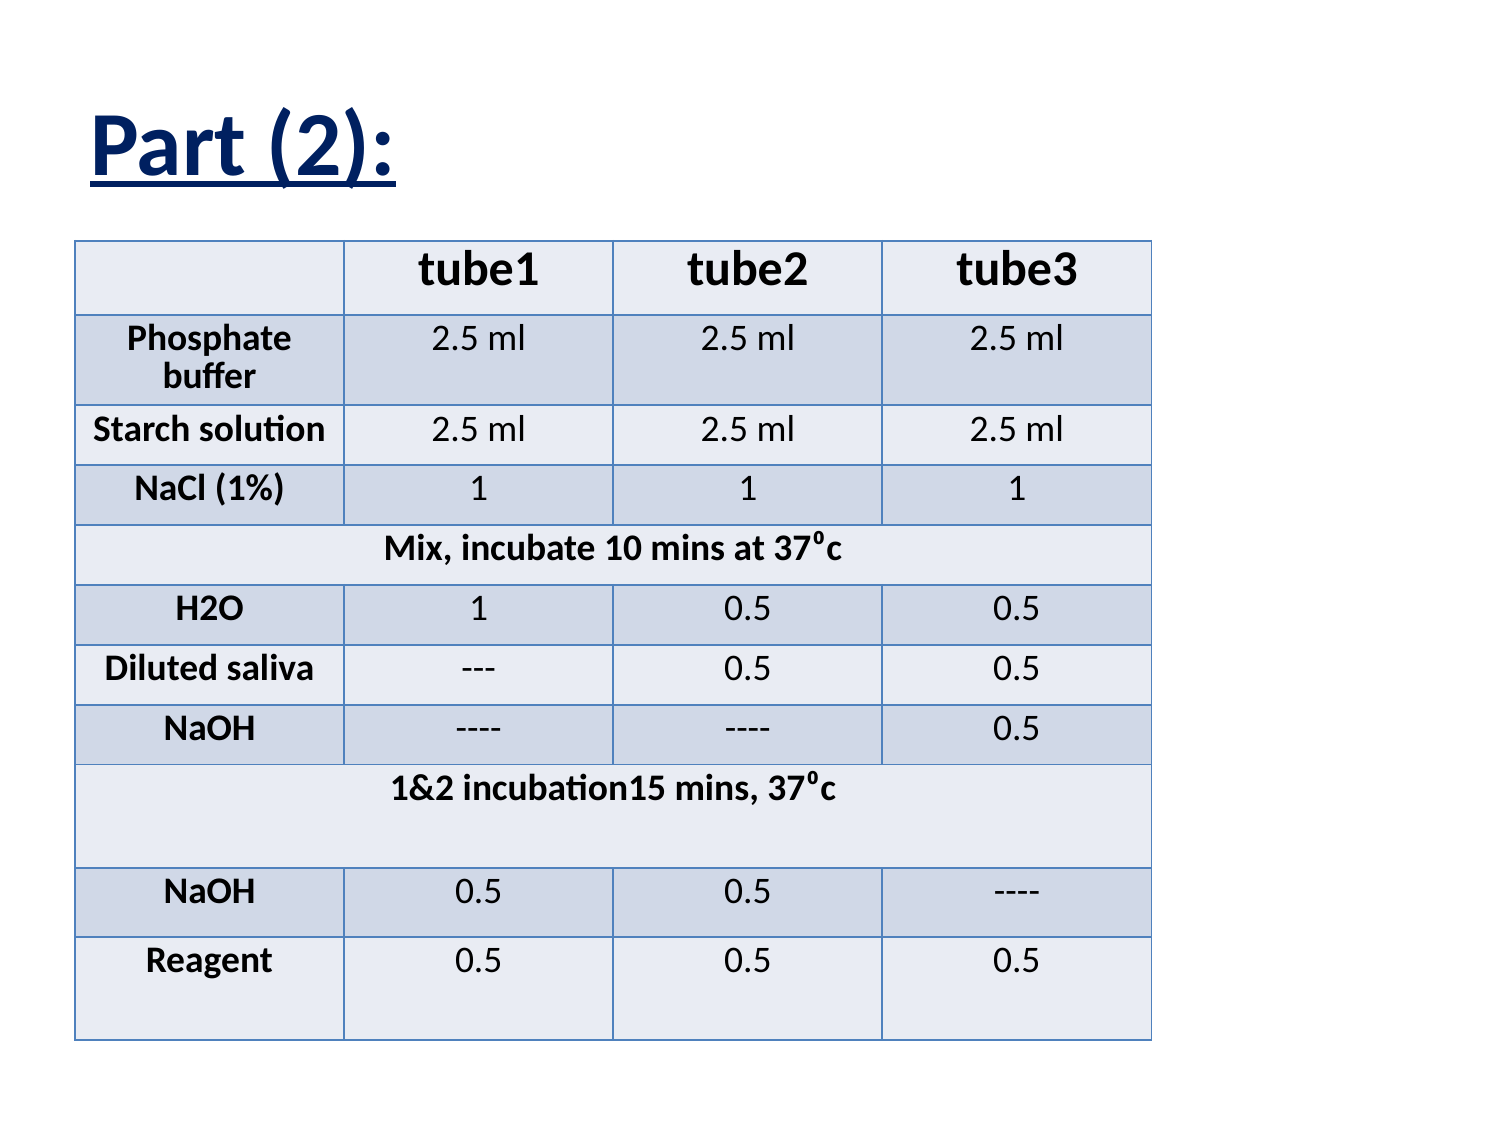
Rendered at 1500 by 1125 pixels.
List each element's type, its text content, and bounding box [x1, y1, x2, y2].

table_cell 2.5 ml [345, 316, 612, 404]
table_cell NaOH [76, 869, 343, 936]
table_cell --- [345, 646, 612, 704]
table_cell Mix, incubate 10 mins at 37⁰c [76, 526, 1151, 584]
table_cell 0.5 [883, 706, 1151, 764]
table_cell 0.5 [614, 586, 881, 644]
table_header tube1 [345, 242, 612, 314]
table_cell NaCl (1%) [76, 466, 343, 524]
table_header tube3 [883, 242, 1151, 314]
table_cell 1 [345, 586, 612, 644]
table_cell 2.5 ml [883, 316, 1151, 404]
table_cell ---- [345, 706, 612, 764]
table_cell 0.5 [345, 938, 612, 1039]
table_cell 1 [883, 466, 1151, 524]
table_cell 2.5 ml [614, 406, 881, 464]
table_cell ---- [614, 706, 881, 764]
table_cell 1&2 incubation15 mins, 37⁰c [76, 765, 1151, 867]
table_cell 0.5 [614, 646, 881, 704]
table_cell 0.5 [883, 646, 1151, 704]
table_cell Starch solution [76, 406, 343, 464]
table_cell 2.5 ml [614, 316, 881, 404]
table_cell H2O [76, 586, 343, 644]
table_cell 0.5 [345, 869, 612, 936]
table_cell 2.5 ml [345, 406, 612, 464]
table_header tube2 [614, 242, 881, 314]
table_cell 0.5 [883, 586, 1151, 644]
table_cell 1 [345, 466, 612, 524]
table_cell Phosphate buffer [76, 316, 343, 404]
table_cell 2.5 ml [883, 406, 1151, 464]
table_cell 0.5 [614, 869, 881, 936]
table_cell 1 [614, 466, 881, 524]
table_cell 0.5 [614, 938, 881, 1039]
table_cell ---- [883, 869, 1151, 936]
table_cell NaOH [76, 706, 343, 764]
table_header [76, 242, 343, 314]
table_cell Diluted saliva [76, 646, 343, 704]
table_cell Reagent [76, 938, 343, 1039]
table_cell 0.5 [883, 938, 1151, 1039]
title Part (2): [75, 45, 1425, 233]
